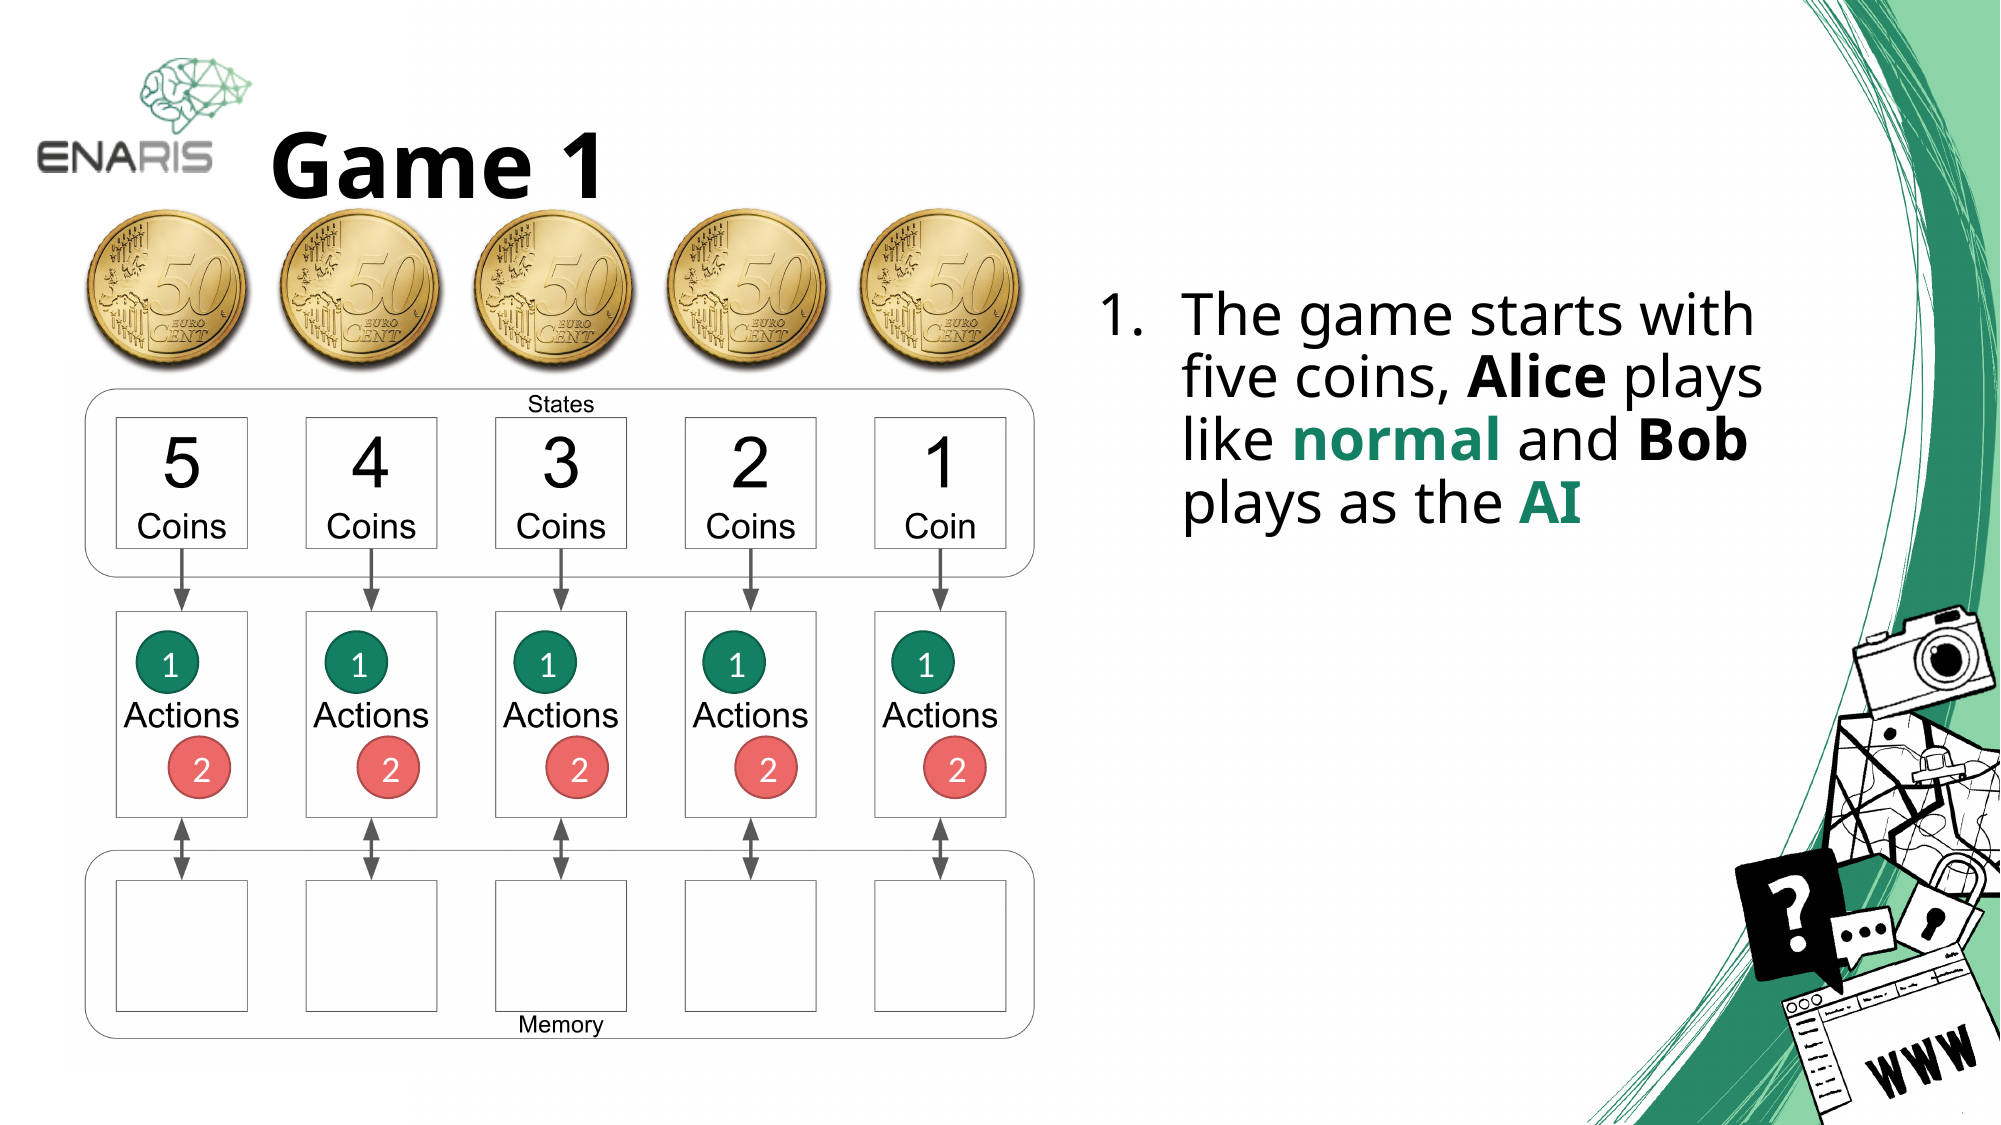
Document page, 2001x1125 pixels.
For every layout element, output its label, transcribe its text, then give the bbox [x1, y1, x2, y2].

picture [274, 0, 2000, 1125]
title Game 1 [253, 59, 1863, 278]
picture [81, 206, 255, 377]
text_box The game starts with five coins, Alice plays like normal and Bob plays as the AI [1082, 277, 1869, 992]
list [63, 361, 1059, 1066]
picture [37, 58, 254, 173]
